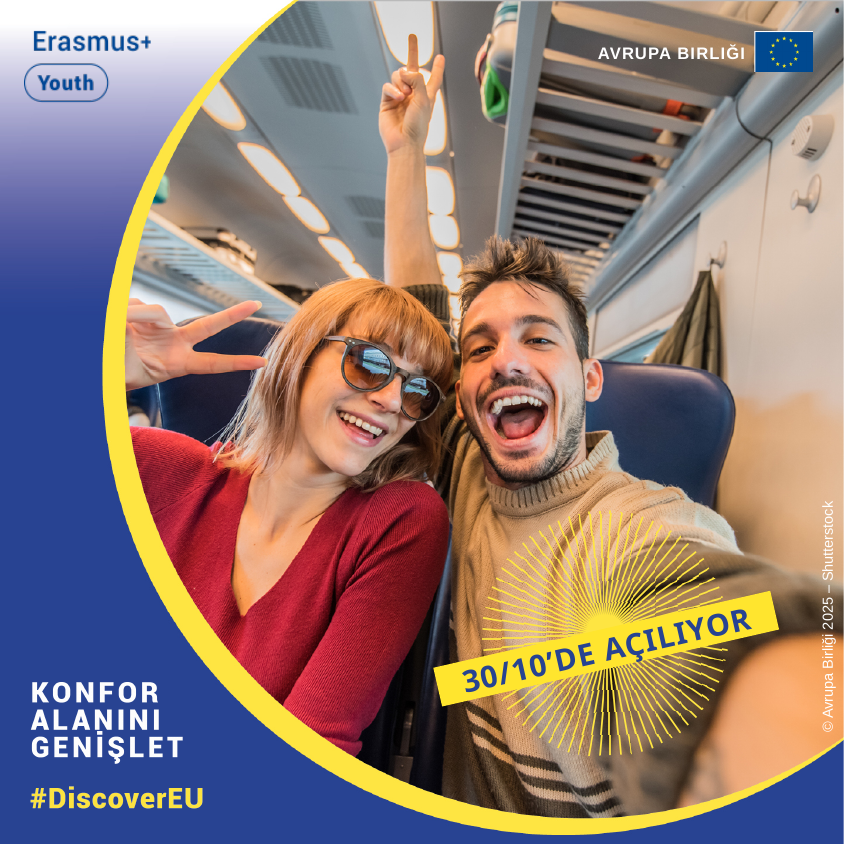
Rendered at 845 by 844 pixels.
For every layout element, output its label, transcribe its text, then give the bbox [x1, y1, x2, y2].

list 30/10’de açiliyor [433, 590, 780, 707]
picture [0, 0, 844, 844]
